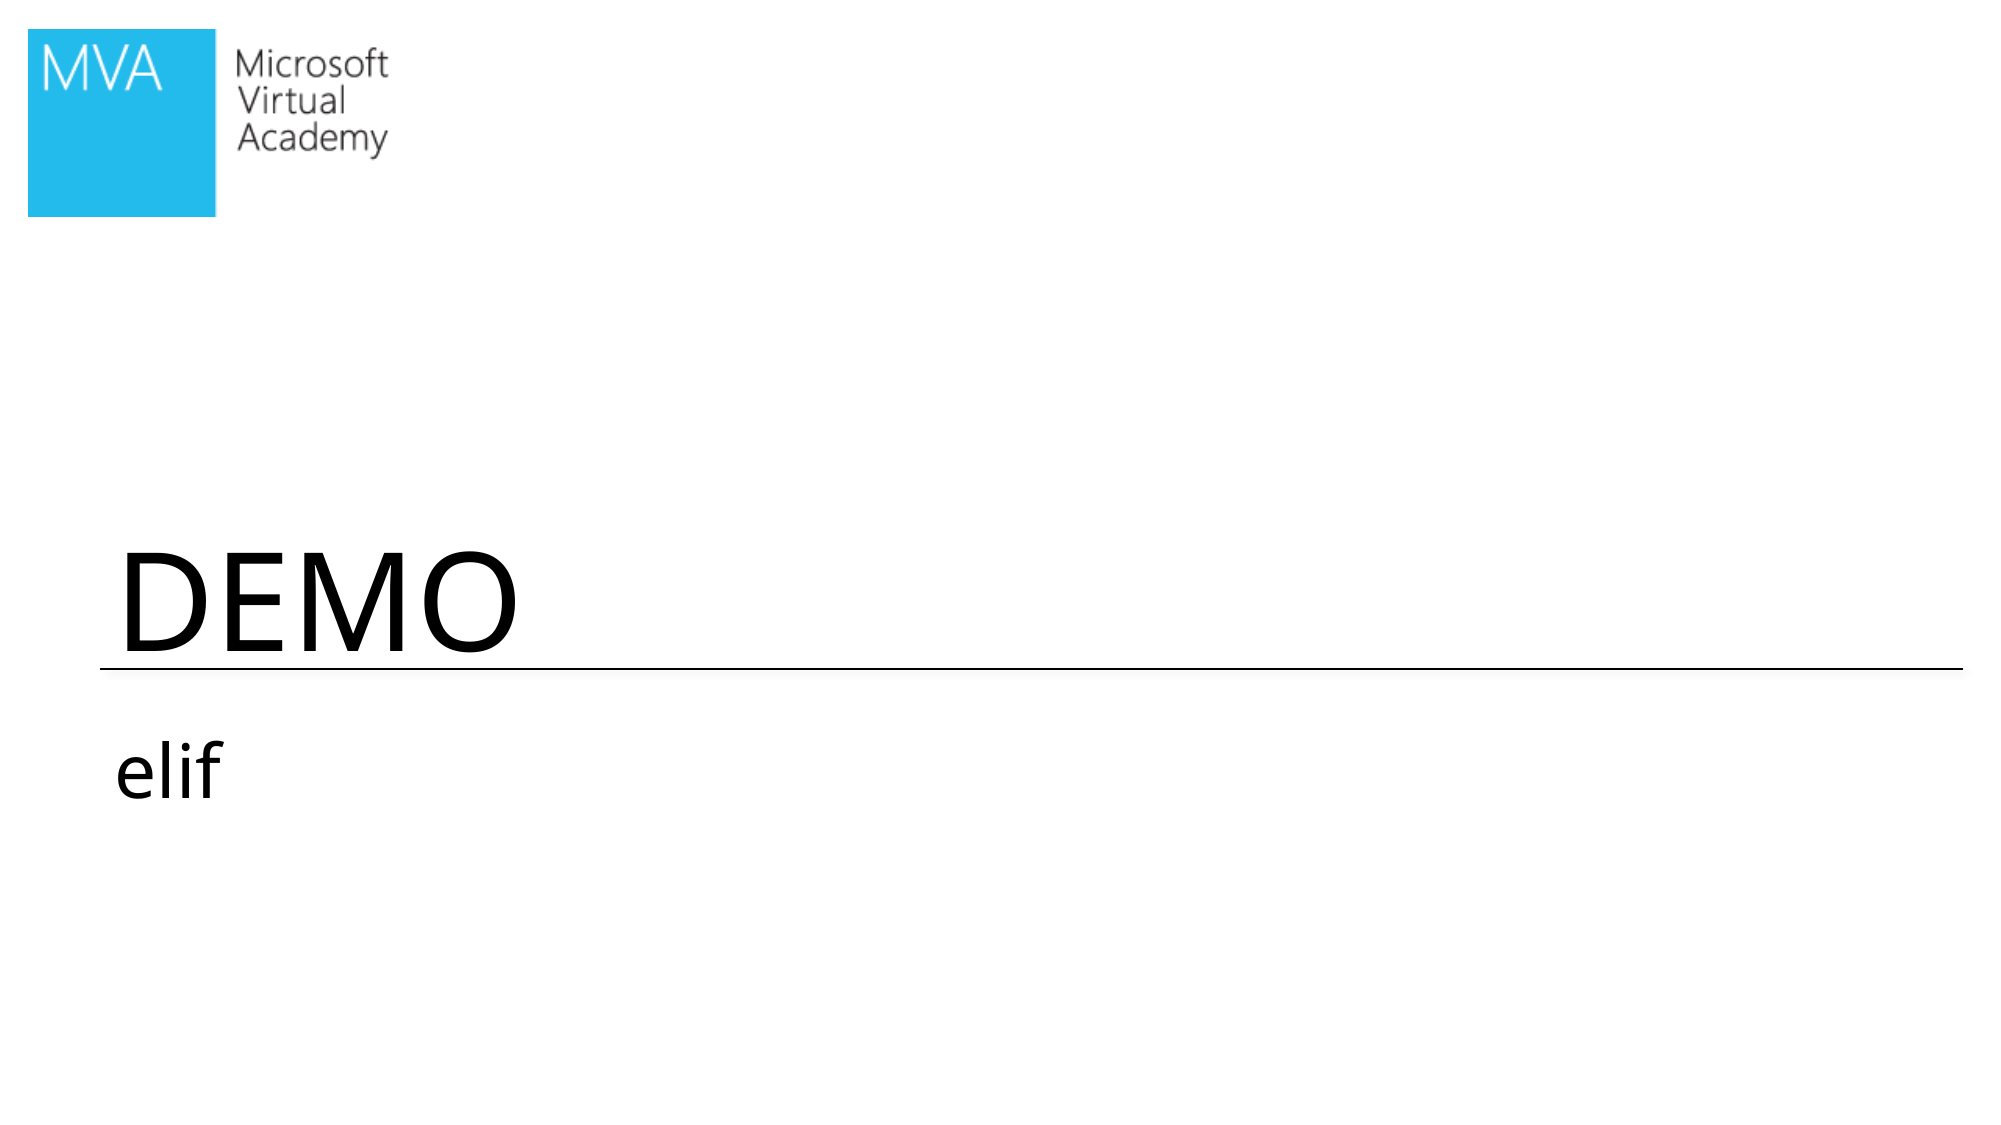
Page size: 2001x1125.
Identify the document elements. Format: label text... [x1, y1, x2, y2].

title elif [99, 733, 1976, 1009]
picture [28, 29, 497, 217]
